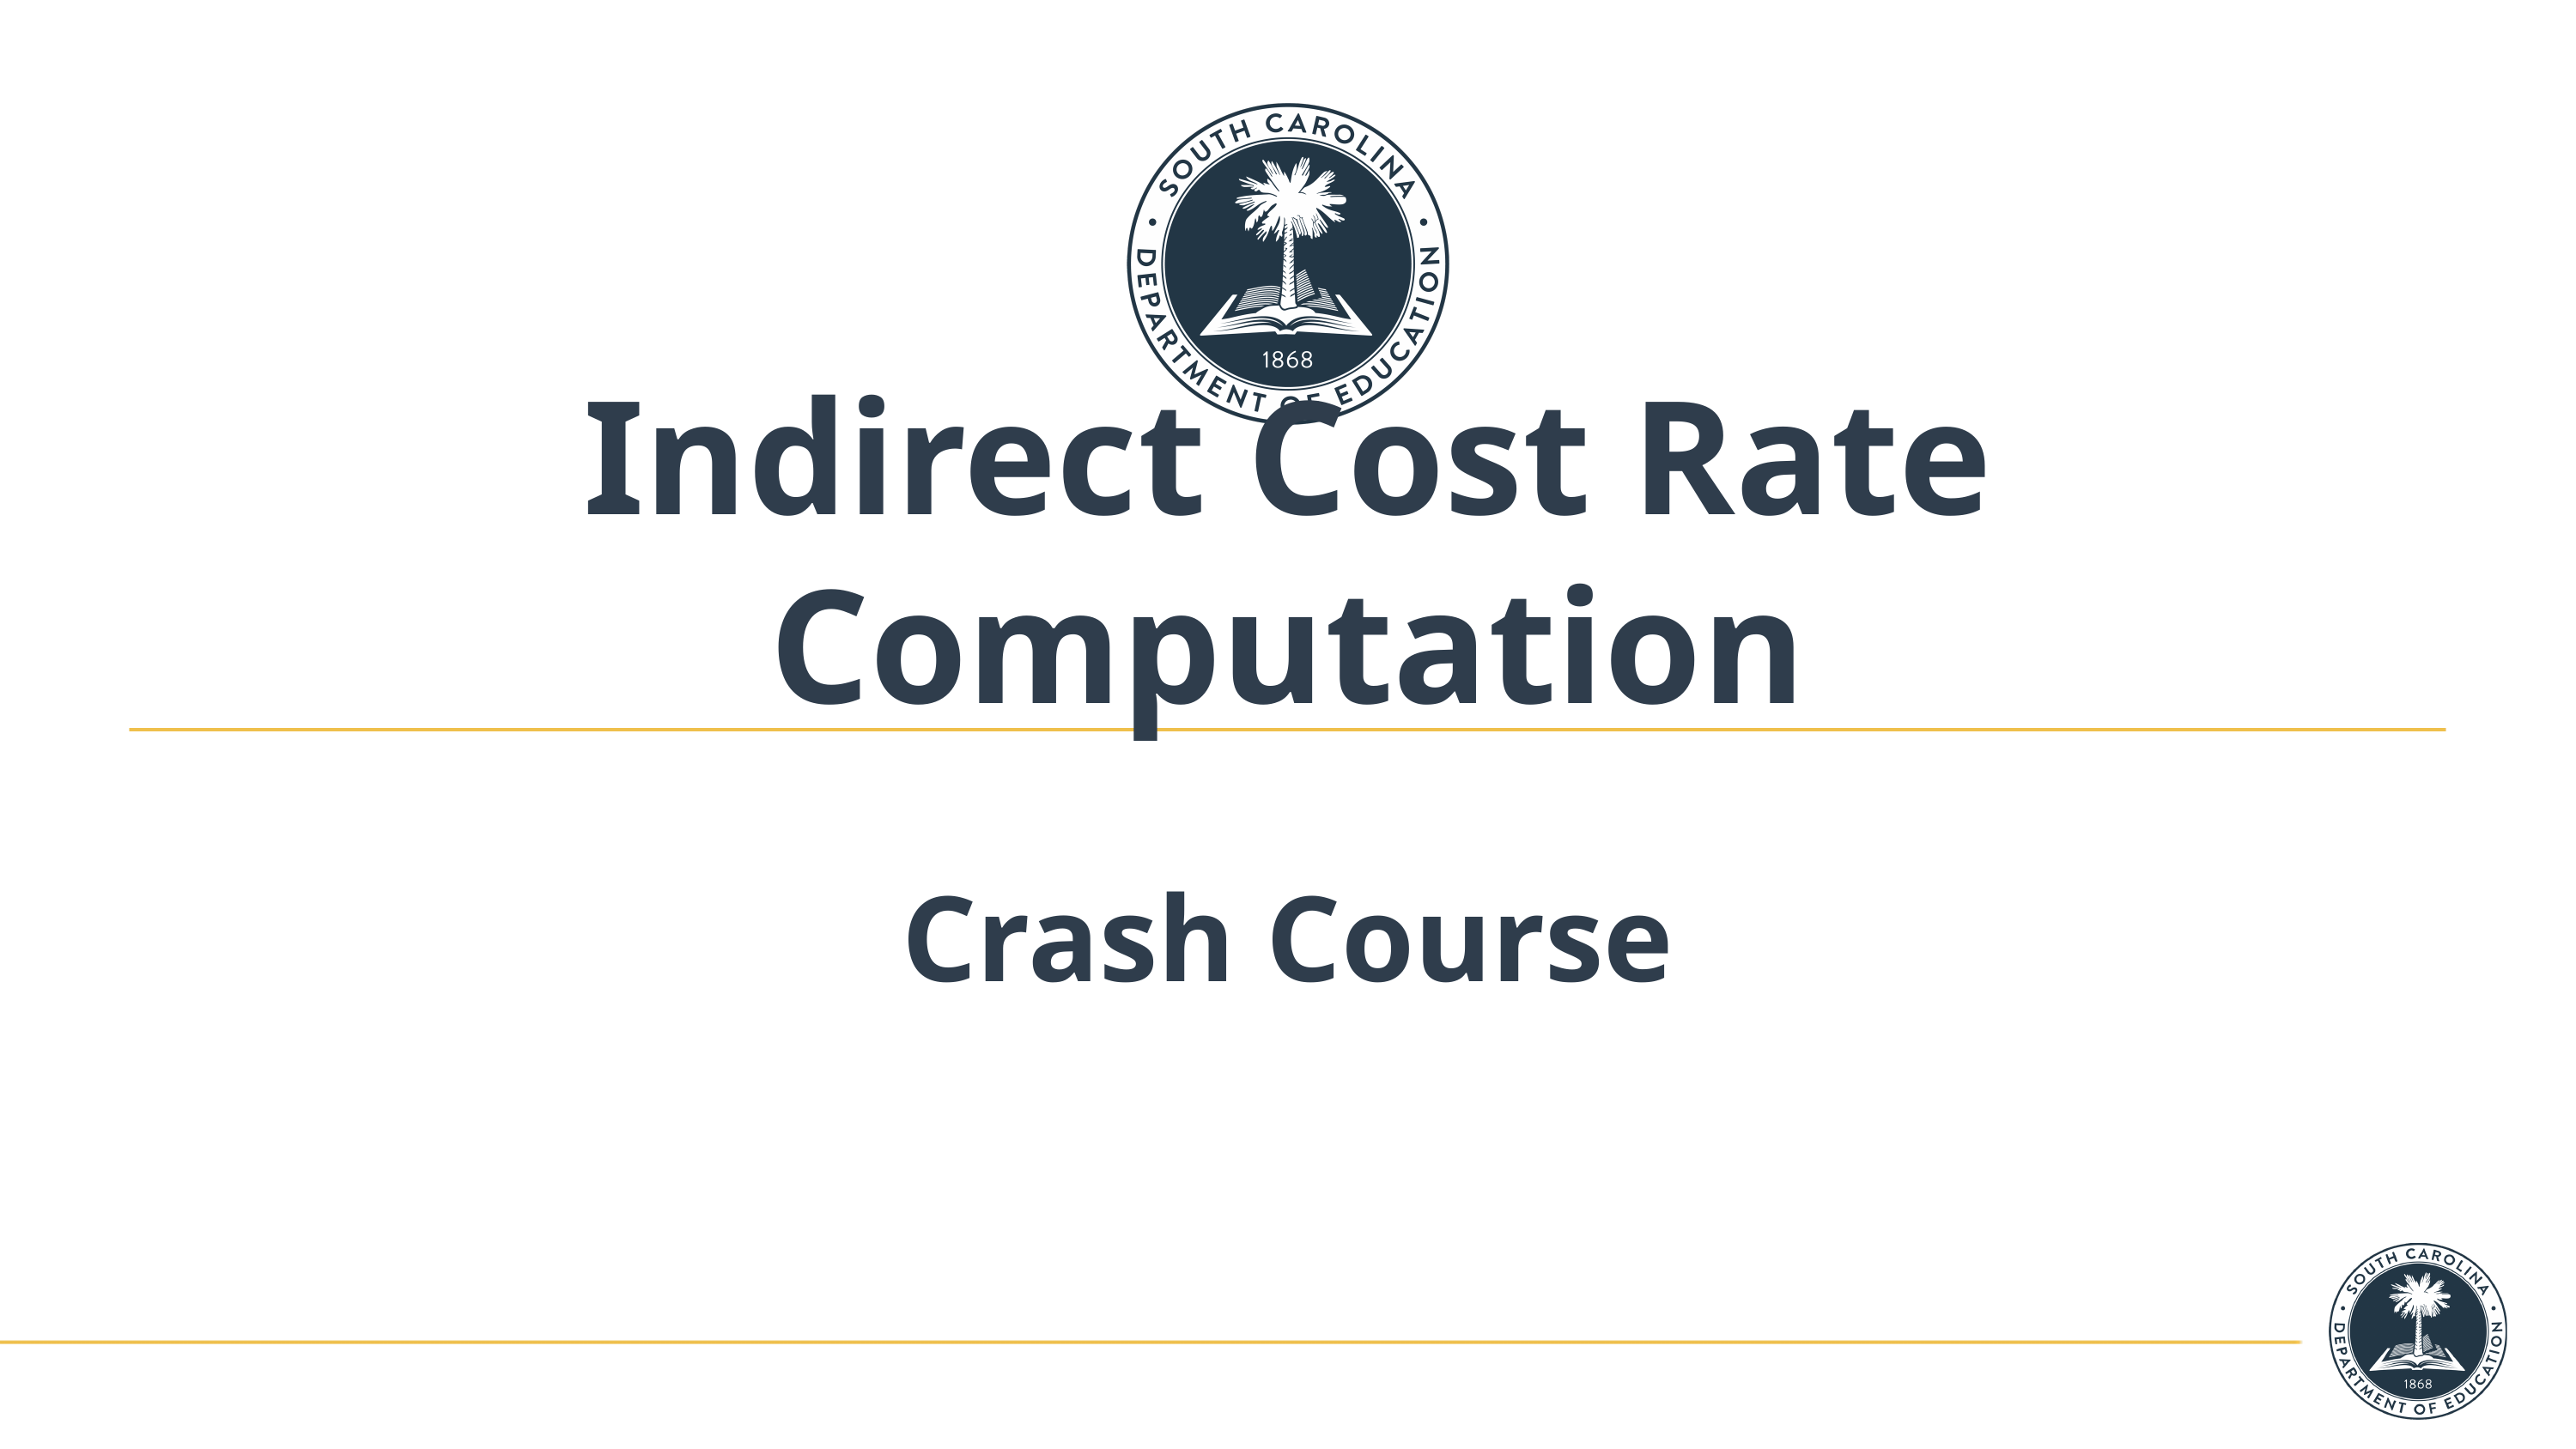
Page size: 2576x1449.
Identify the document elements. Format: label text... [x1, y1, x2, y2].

picture [129, 728, 2447, 731]
title Indirect Cost Rate Computation [129, 449, 2447, 643]
picture [1127, 103, 1449, 425]
picture [2329, 1243, 2507, 1420]
list Crash Course [386, 799, 2190, 1087]
